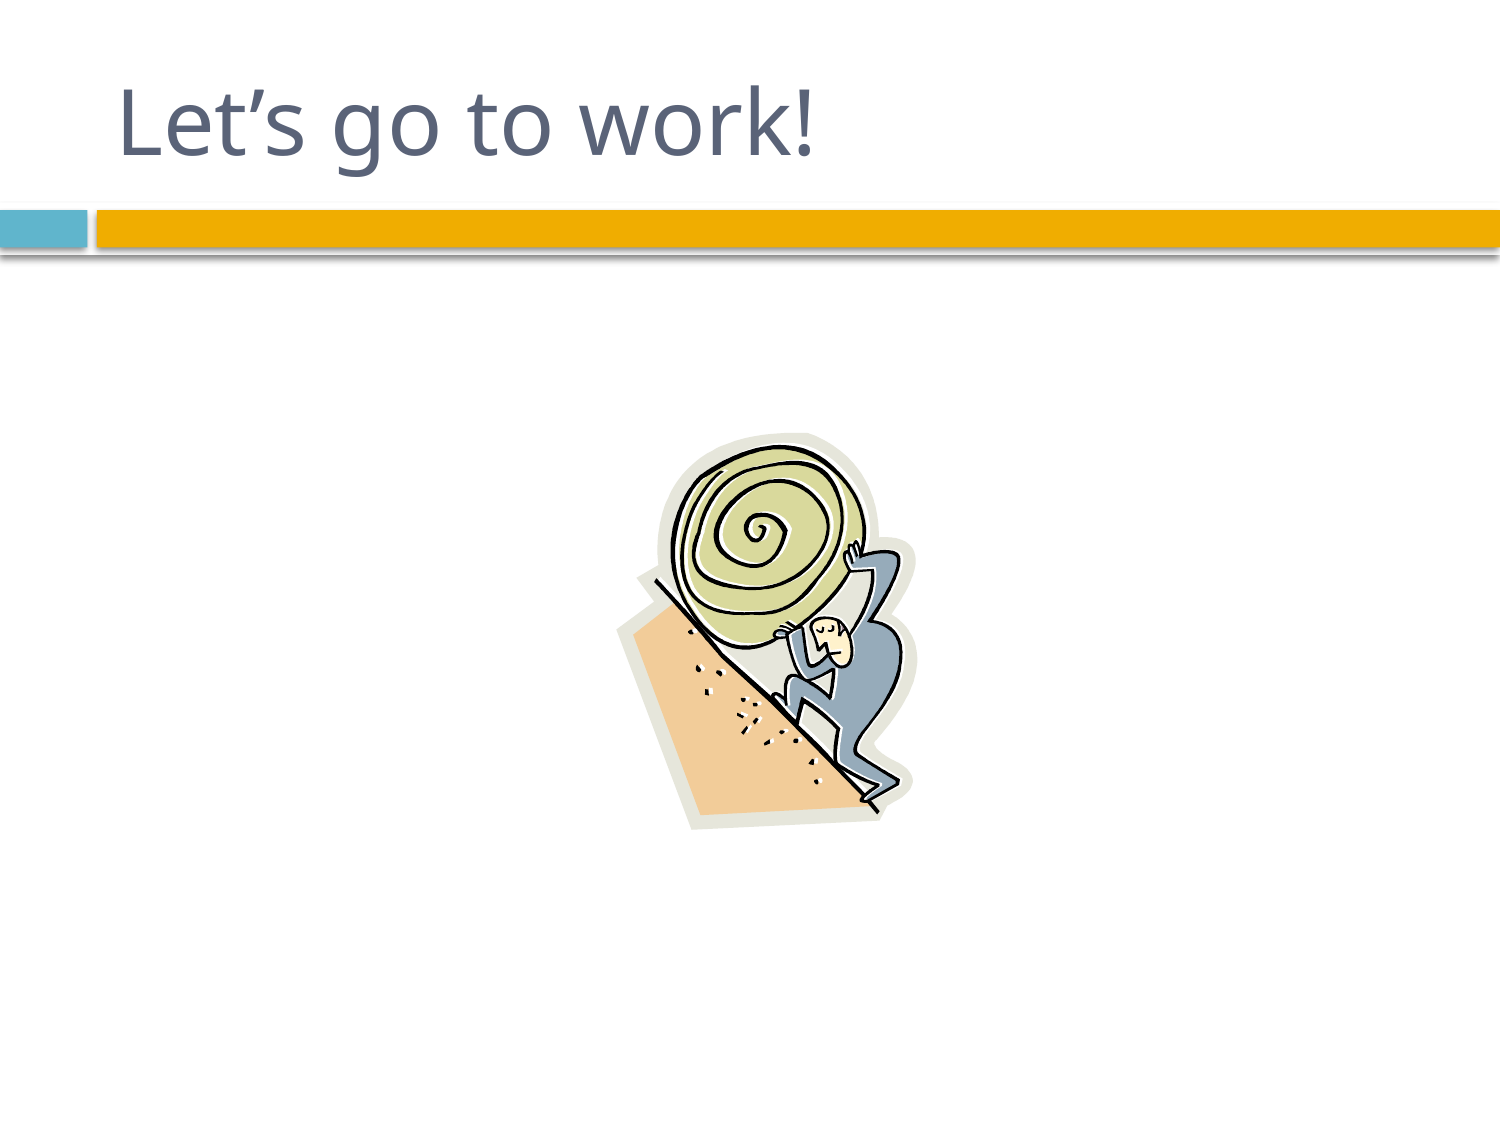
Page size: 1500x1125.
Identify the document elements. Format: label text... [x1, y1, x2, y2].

title Let’s go to work! [100, 37, 1438, 200]
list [615, 427, 923, 836]
